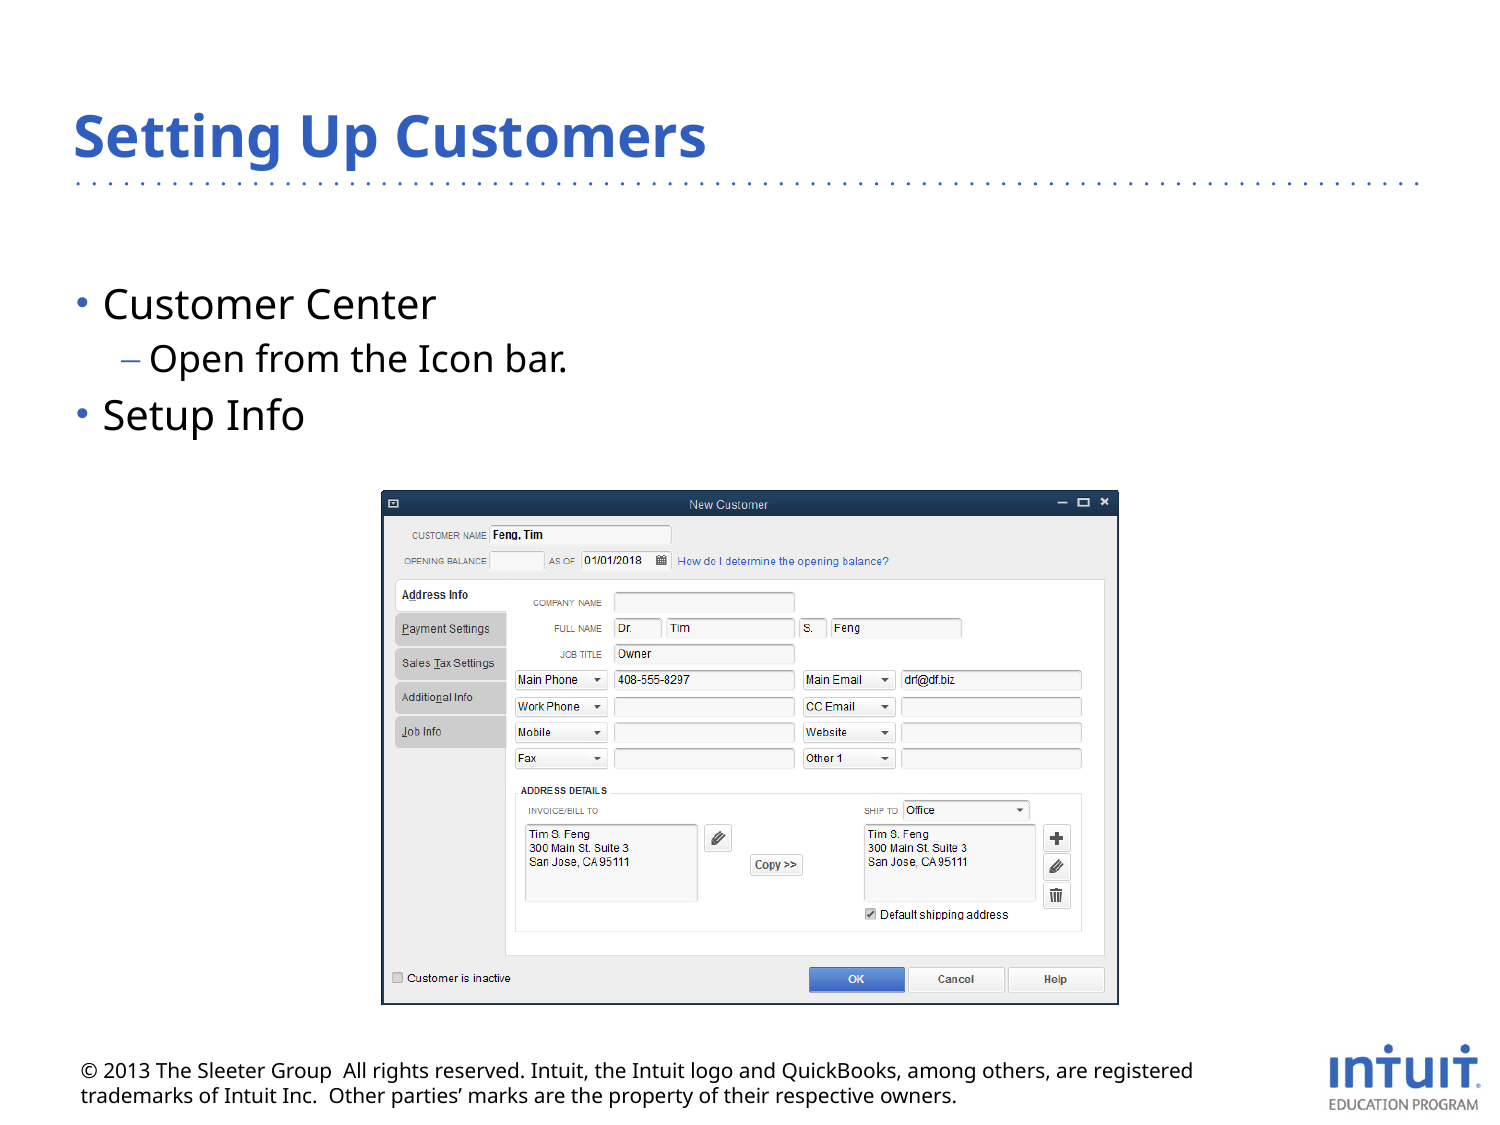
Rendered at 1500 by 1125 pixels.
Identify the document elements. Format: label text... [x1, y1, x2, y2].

title Setting Up Customers [73, 62, 1424, 169]
picture [1325, 1039, 1485, 1116]
picture [380, 490, 1119, 1005]
list Customer Center Open from the Icon bar. Setup Info [75, 270, 725, 1013]
